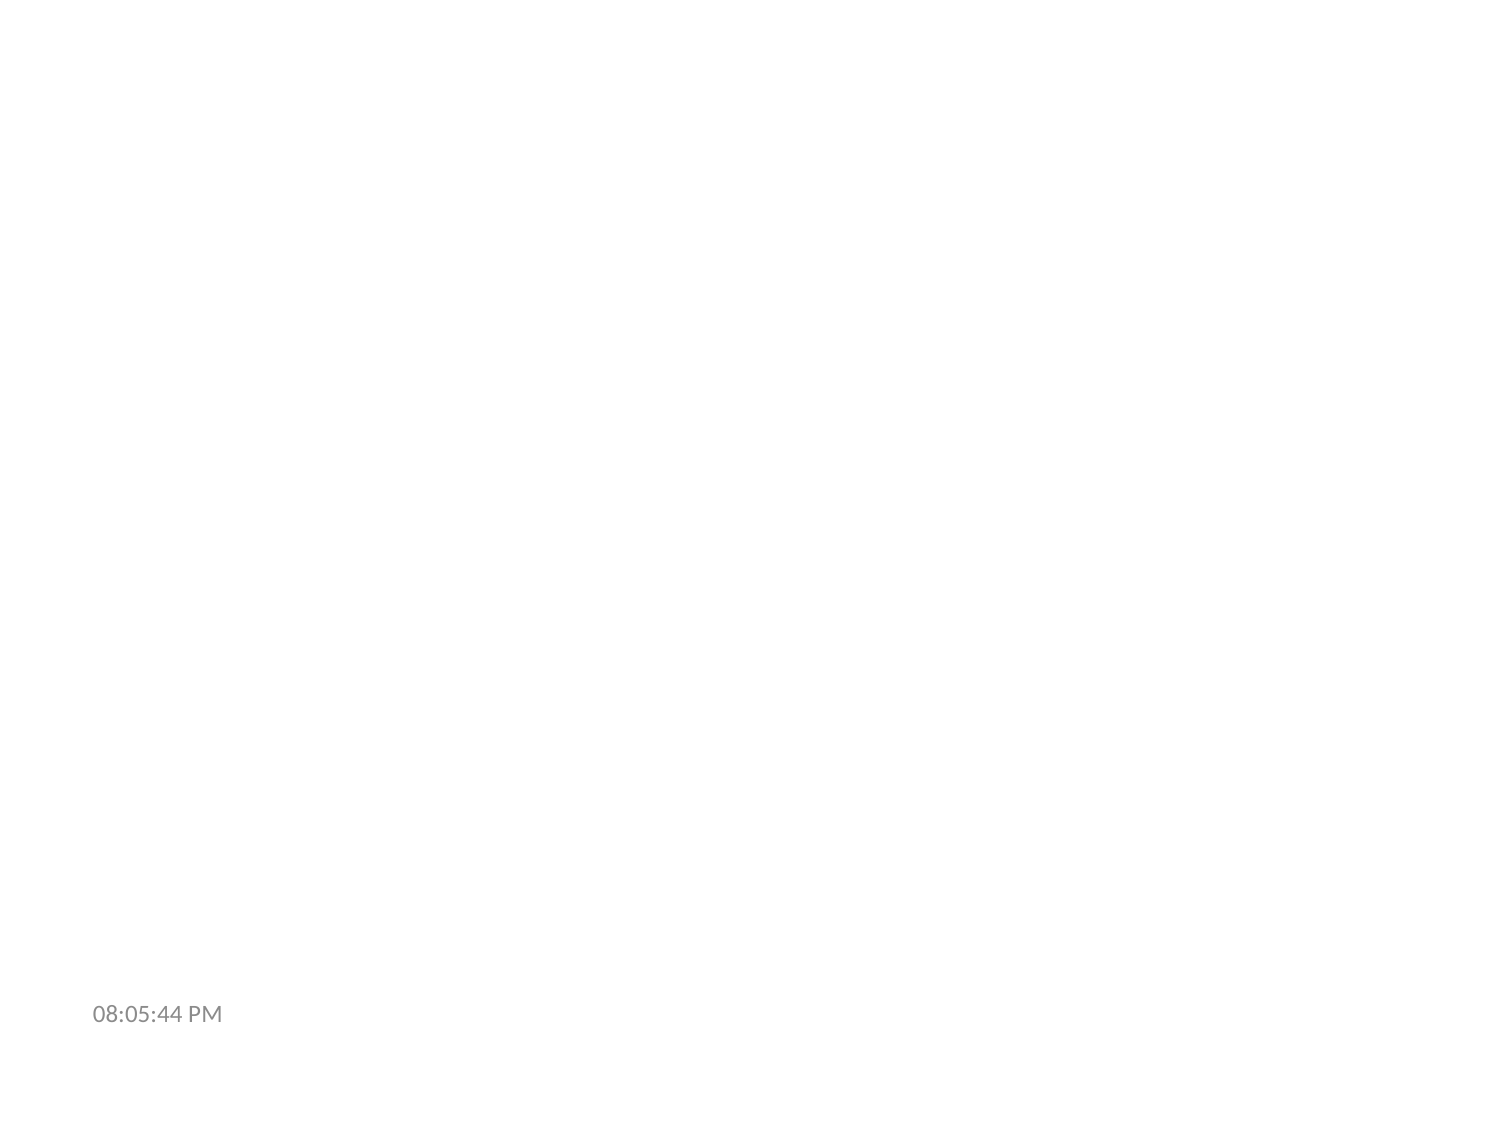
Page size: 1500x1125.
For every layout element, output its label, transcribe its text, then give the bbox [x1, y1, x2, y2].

text_box 3:35:09 PM [77, 982, 428, 1043]
